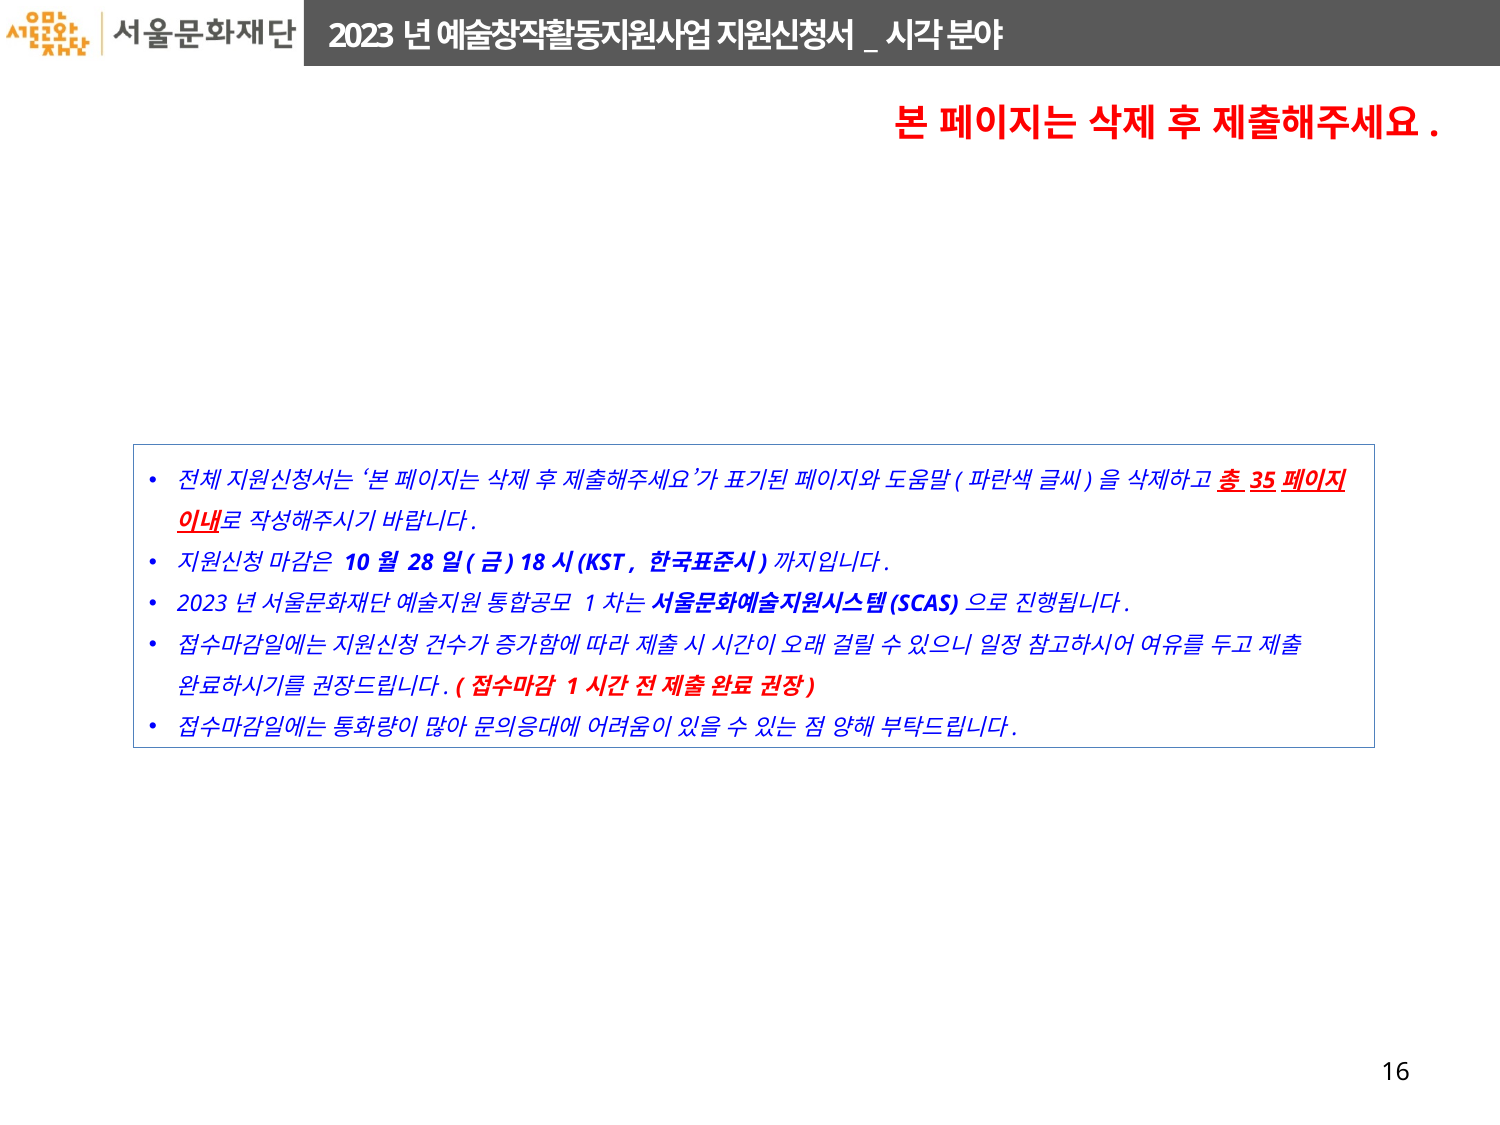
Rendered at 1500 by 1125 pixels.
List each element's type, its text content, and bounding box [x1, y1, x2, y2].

text_box 전체 지원신청서는 ‘본 페이지는 삭제 후 제출해주세요’가 표기된 페이지와 도움말(파란색 글씨)을 삭제하고 총 35페이지 이내로 작성해주시기 바랍니다. 지원신청 마감은 10월 28일(금) 18시(KST , 한국표준시)까지입니다. 2023년 서울문화재단 예술지원 통합공모 1차는 서울문화예술지원시스템(SCAS)으로 진행됩니다. 접수마감일에는 지원신청 건수가 증가함에 따라 제출 시 시간이 오래 걸릴 수 있으니 일정 참고하시어 여유를 두고 제출 완료하시기를 권장드립니다. (접수마감 1시간 전 제출 완료 권장) 접수마감일에는 통화량이 많아 문의응대에 어려움이 있을 수 있는 점 양해 부탁드립니다. [133, 444, 1375, 748]
text_box 본 페이지는 삭제 후 제출해주세요. [880, 91, 1455, 152]
picture [6, 6, 298, 61]
slide_number 16 [1074, 1042, 1425, 1103]
